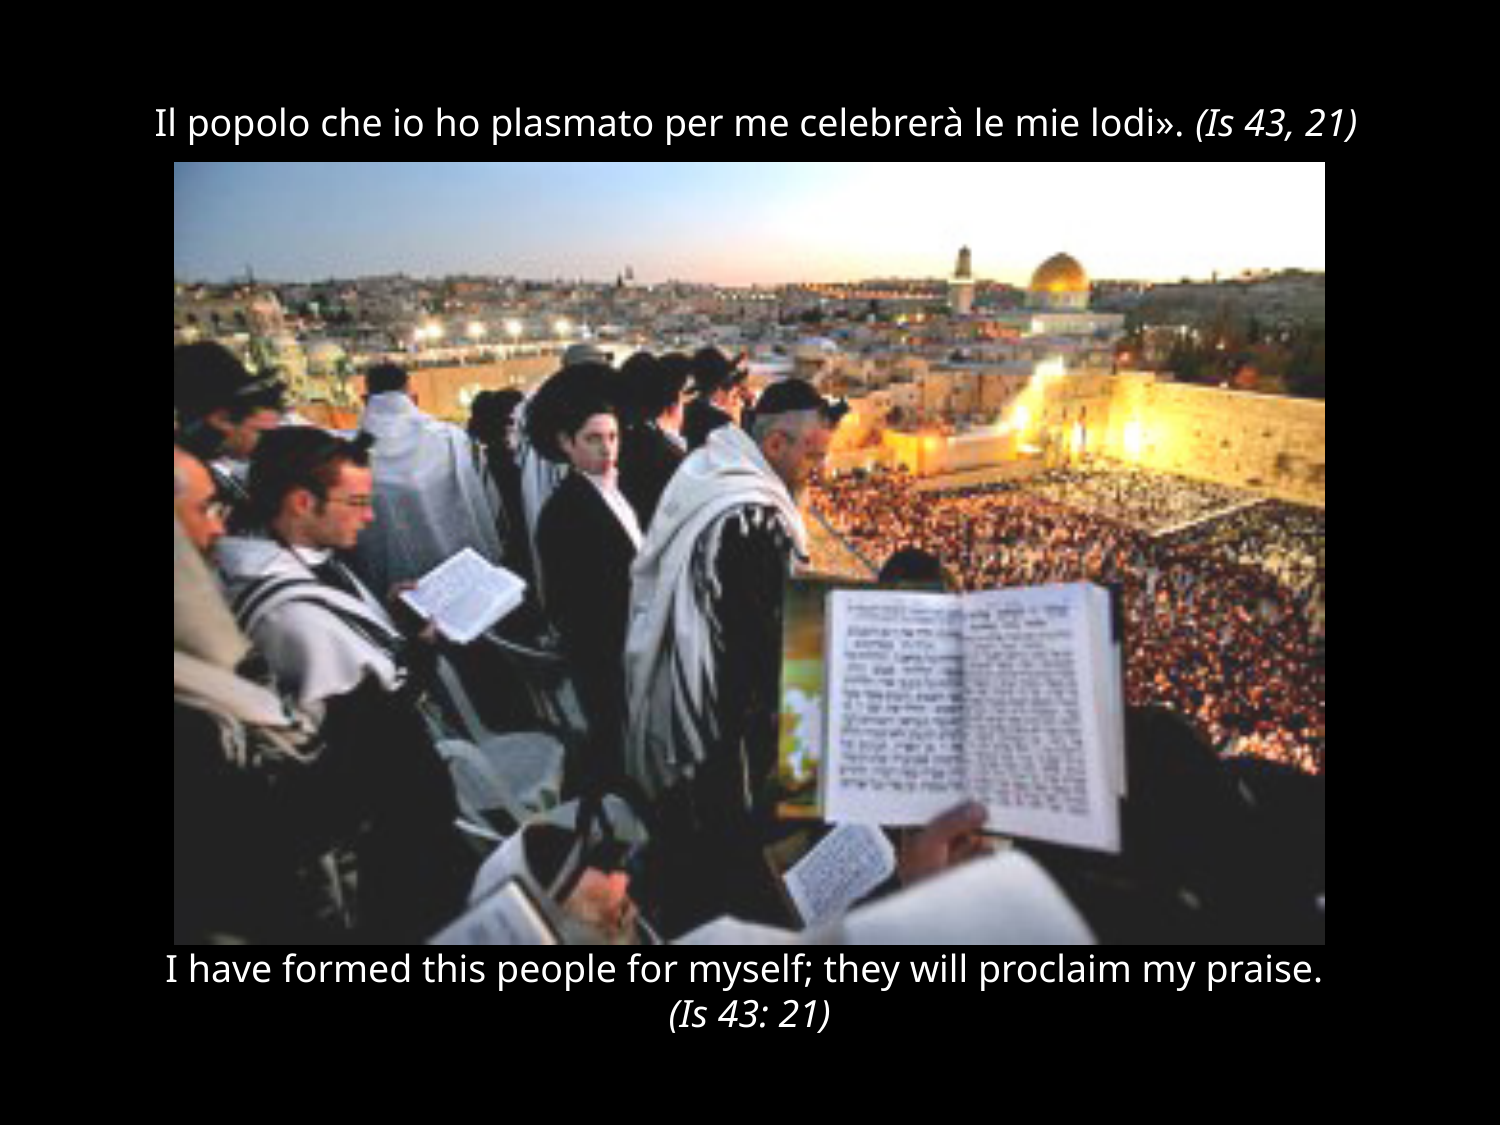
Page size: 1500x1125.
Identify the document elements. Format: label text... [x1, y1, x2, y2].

picture [174, 162, 1325, 946]
text_box I have formed this people for myself; they will proclaim my praise. (Is 43: 21) [0, 937, 1500, 1043]
title Il popolo che io ho plasmato per me celebrerà le mie lodi». (Is 43, 21) [37, 50, 1475, 238]
